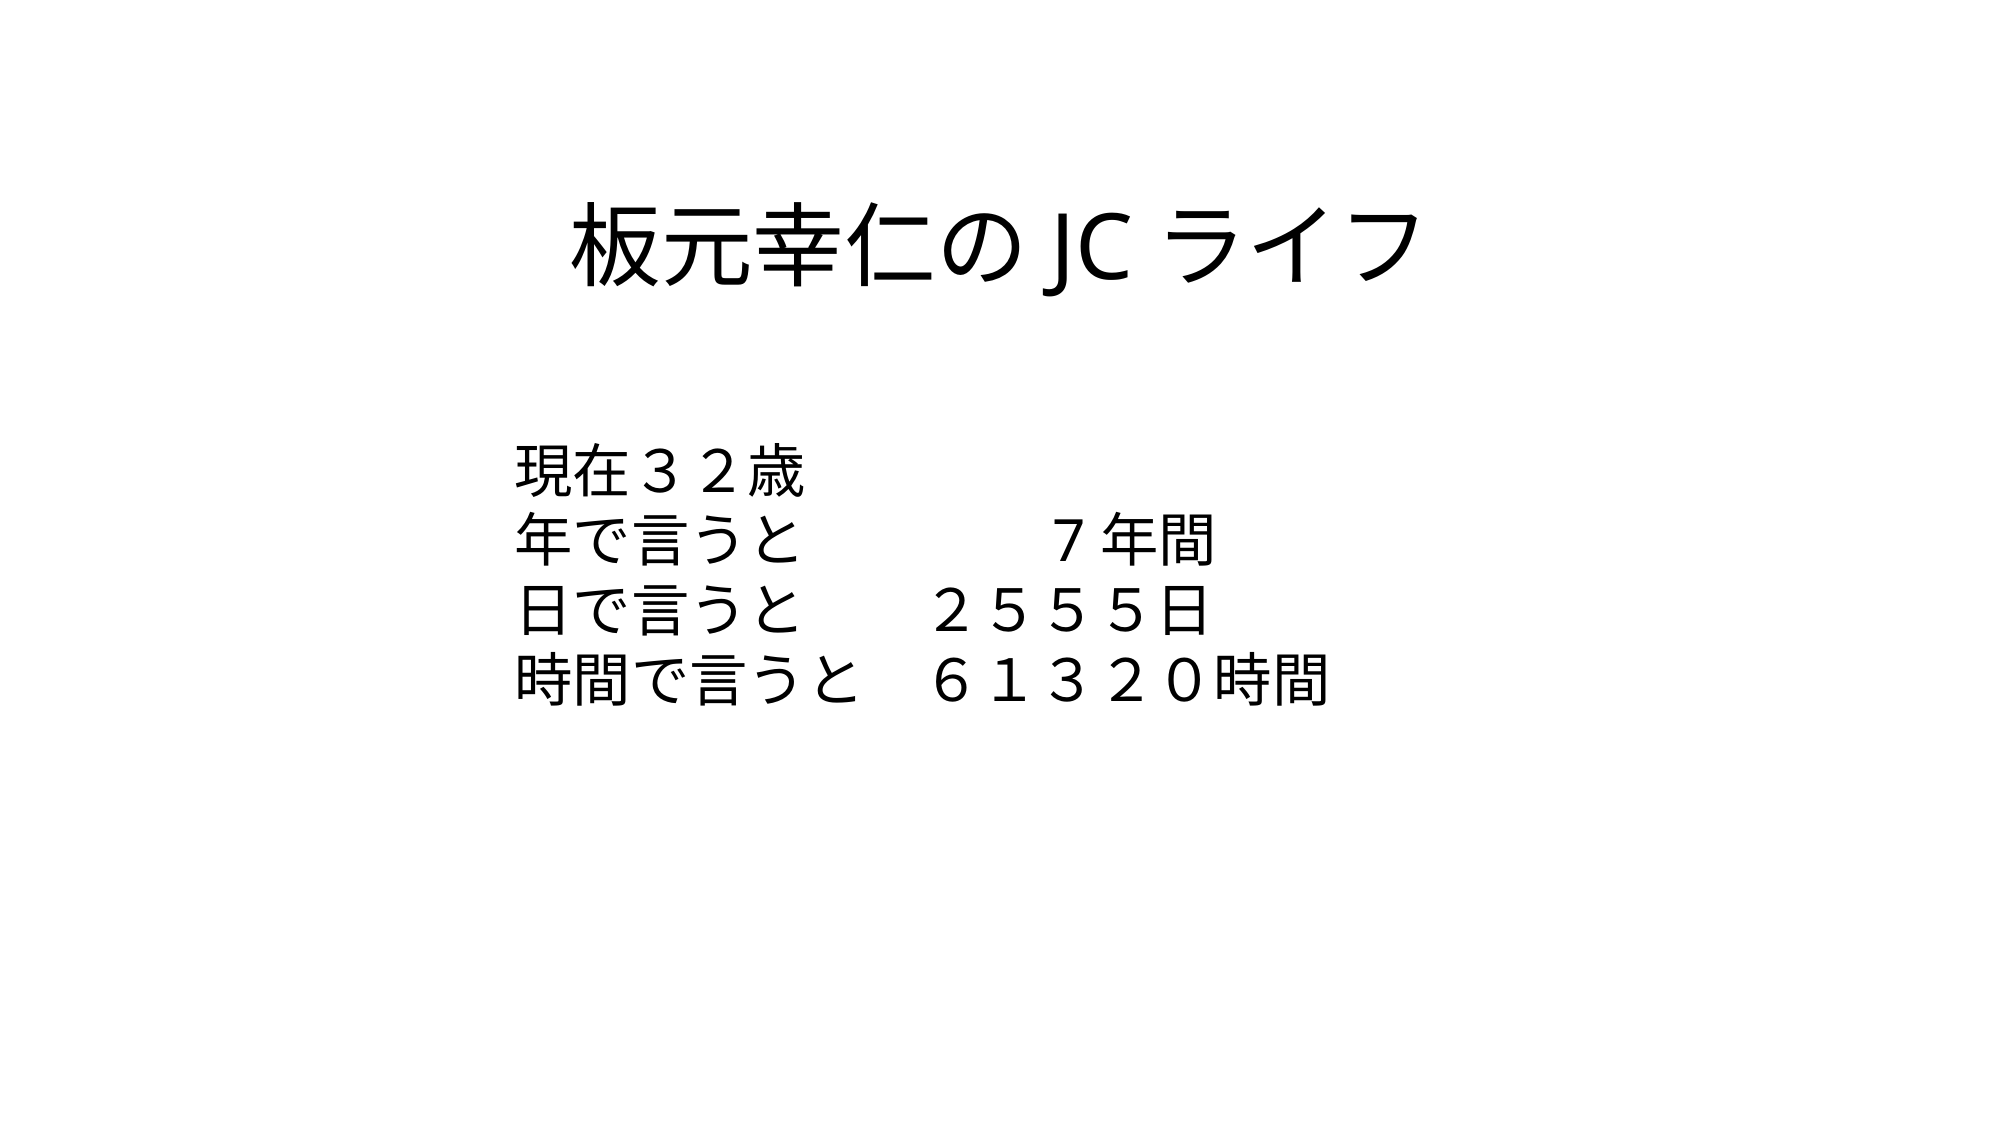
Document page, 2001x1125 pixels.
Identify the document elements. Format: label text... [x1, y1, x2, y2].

text_box 現在３２歳 年で言うと 7年間 日で言うと ２５５５日 時間で言うと ６１３２０時間 [500, 426, 1500, 721]
title 板元幸仁のJCライフ [137, 141, 1863, 359]
